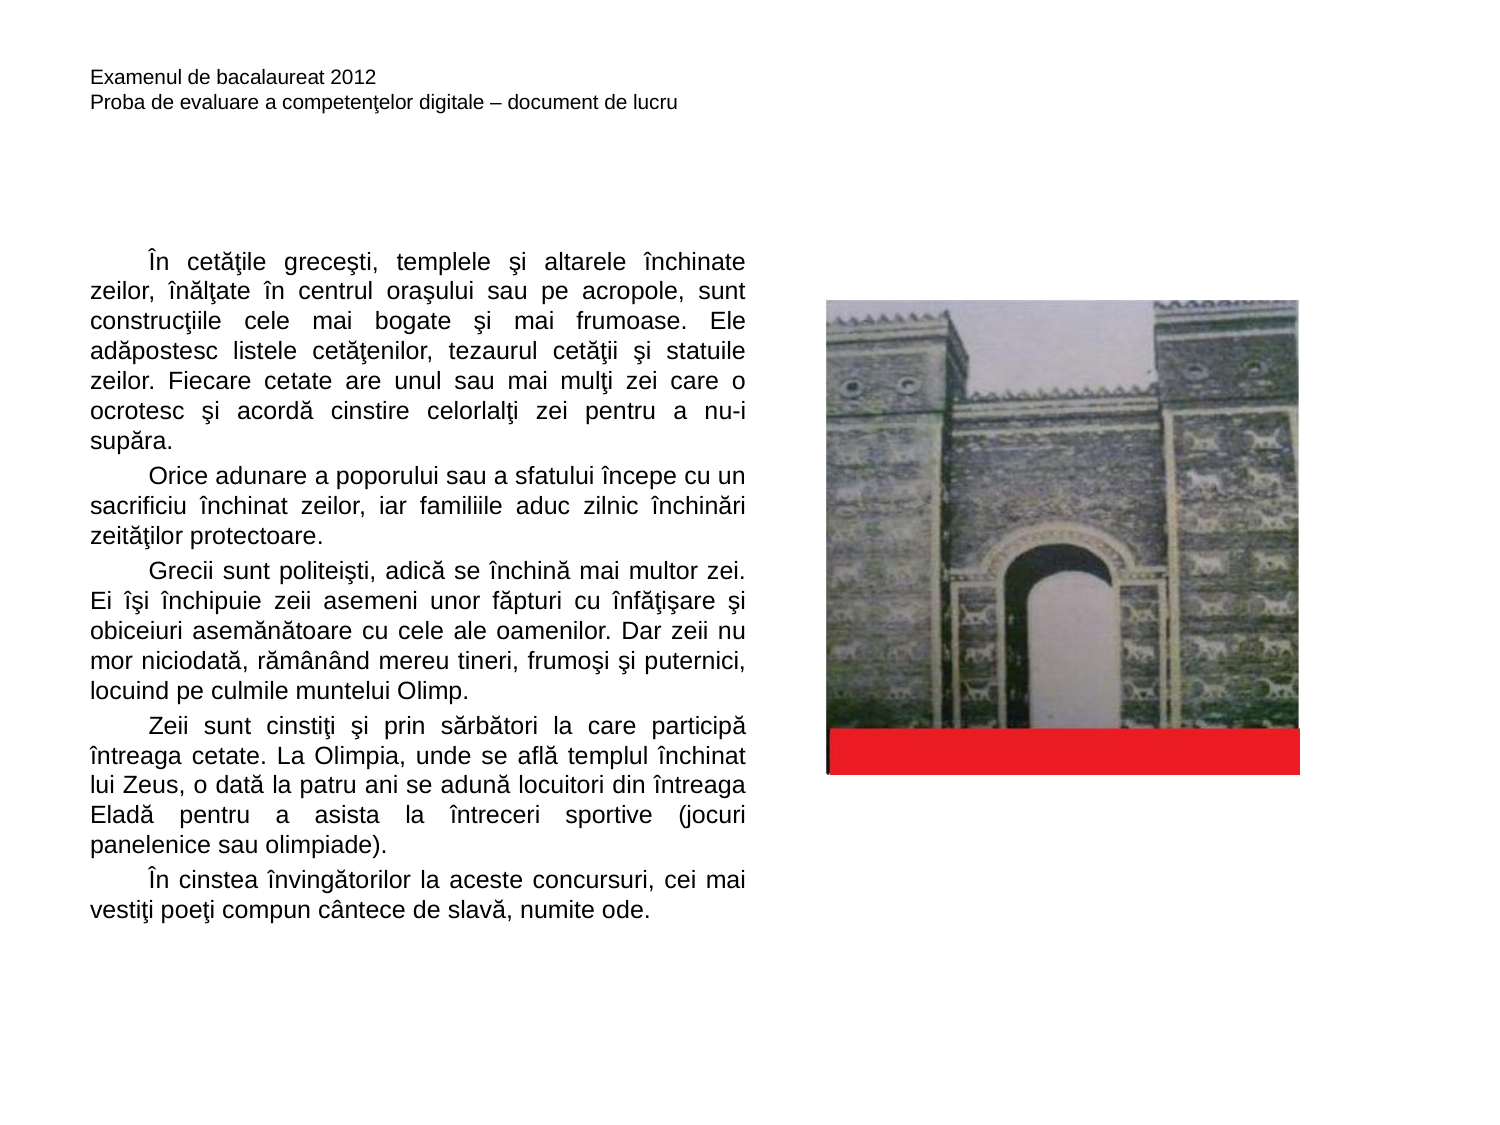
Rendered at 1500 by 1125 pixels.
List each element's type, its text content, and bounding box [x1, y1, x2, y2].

list În cetăţile greceşti, templele şi altarele închinate zeilor, înălţate în centrul oraşului sau pe acropole, sunt construcţiile cele mai bogate şi mai frumoase. Ele adăpostesc listele cetăţenilor, tezaurul cetăţii şi statuile zeilor. Fiecare cetate are unul sau mai mulţi zei care o ocrotesc şi acordă cinstire celorlalţi zei pentru a nu-i supăra. Orice adunare a poporului sau a sfatului începe cu un sacrificiu închinat zeilor, iar familiile aduc zilnic închinări zeităţilor protectoare. Grecii sunt politeişti, adică se închină mai multor zei. Ei îşi închipuie zeii asemeni unor făpturi cu înfăţişare şi obiceiuri asemănătoare cu cele ale oamenilor. Dar zeii nu mor niciodată, rămânând mereu tineri, frumoşi şi puternici, locuind pe culmile muntelui Olimp. Zeii sunt cinstiţi şi prin sărbători la care participă întreaga cetate. La Olimpia, unde se află templul închinat lui Zeus, o dată la patru ani se adună locuitori din întreaga Eladă pentru a asista la întreceri sportive (jocuri panelenice sau olimpiade). În cinstea învingătorilor la aceste concursuri, cei mai vestiţi poeţi compun cântece de slavă, numite ode. [74, 237, 763, 963]
picture [824, 299, 1301, 776]
title Examenul de bacalaureat 2012 Proba de evaluare a competenţelor digitale – document de lucru [74, 44, 1426, 233]
